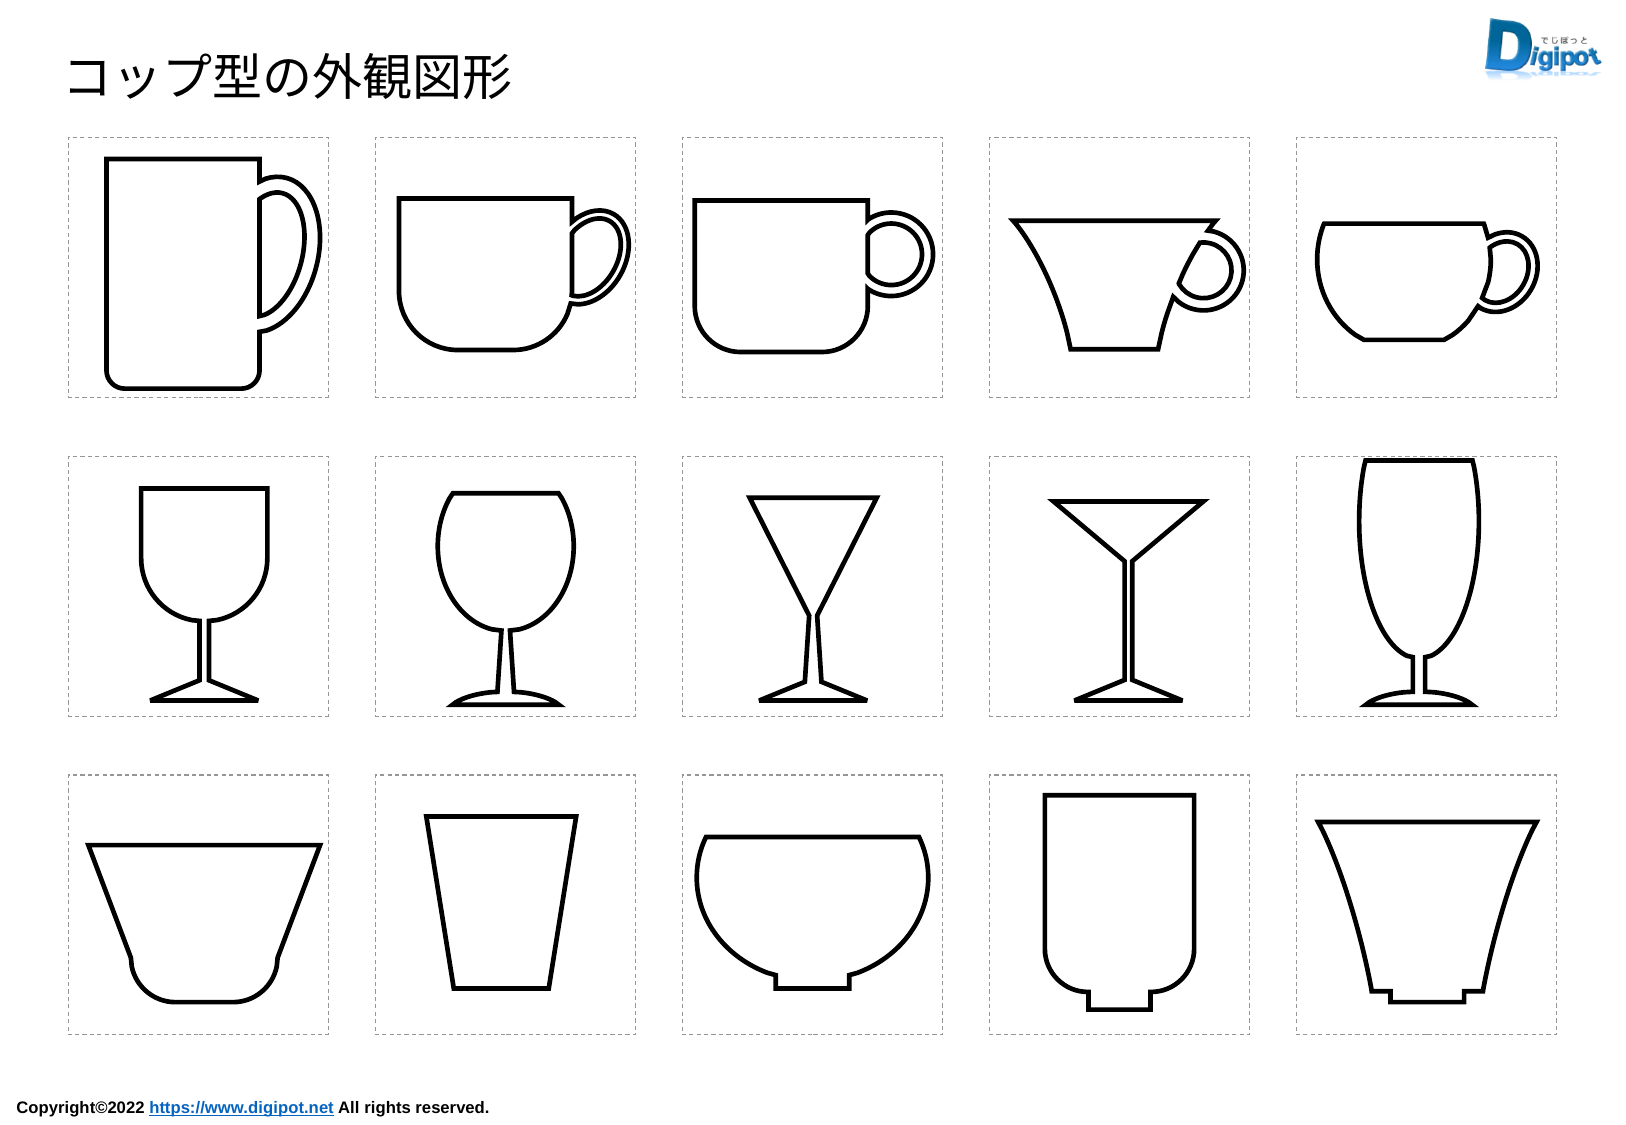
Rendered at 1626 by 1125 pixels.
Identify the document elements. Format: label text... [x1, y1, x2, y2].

text_box [1359, 460, 1479, 705]
text_box [1317, 223, 1538, 340]
text_box [1013, 220, 1244, 350]
text_box [749, 497, 877, 701]
text_box [426, 816, 577, 989]
picture [1485, 18, 1602, 82]
text_box [694, 200, 934, 353]
text_box [437, 493, 574, 705]
text_box [88, 845, 321, 1003]
text_box コップ型の外観図形 [47, 38, 528, 113]
text_box [141, 488, 268, 701]
text_box [106, 158, 321, 389]
text_box [398, 198, 629, 351]
text_box [1053, 501, 1204, 701]
text_box [696, 836, 929, 989]
text_box [1044, 795, 1195, 1010]
text_box [1318, 821, 1537, 1003]
